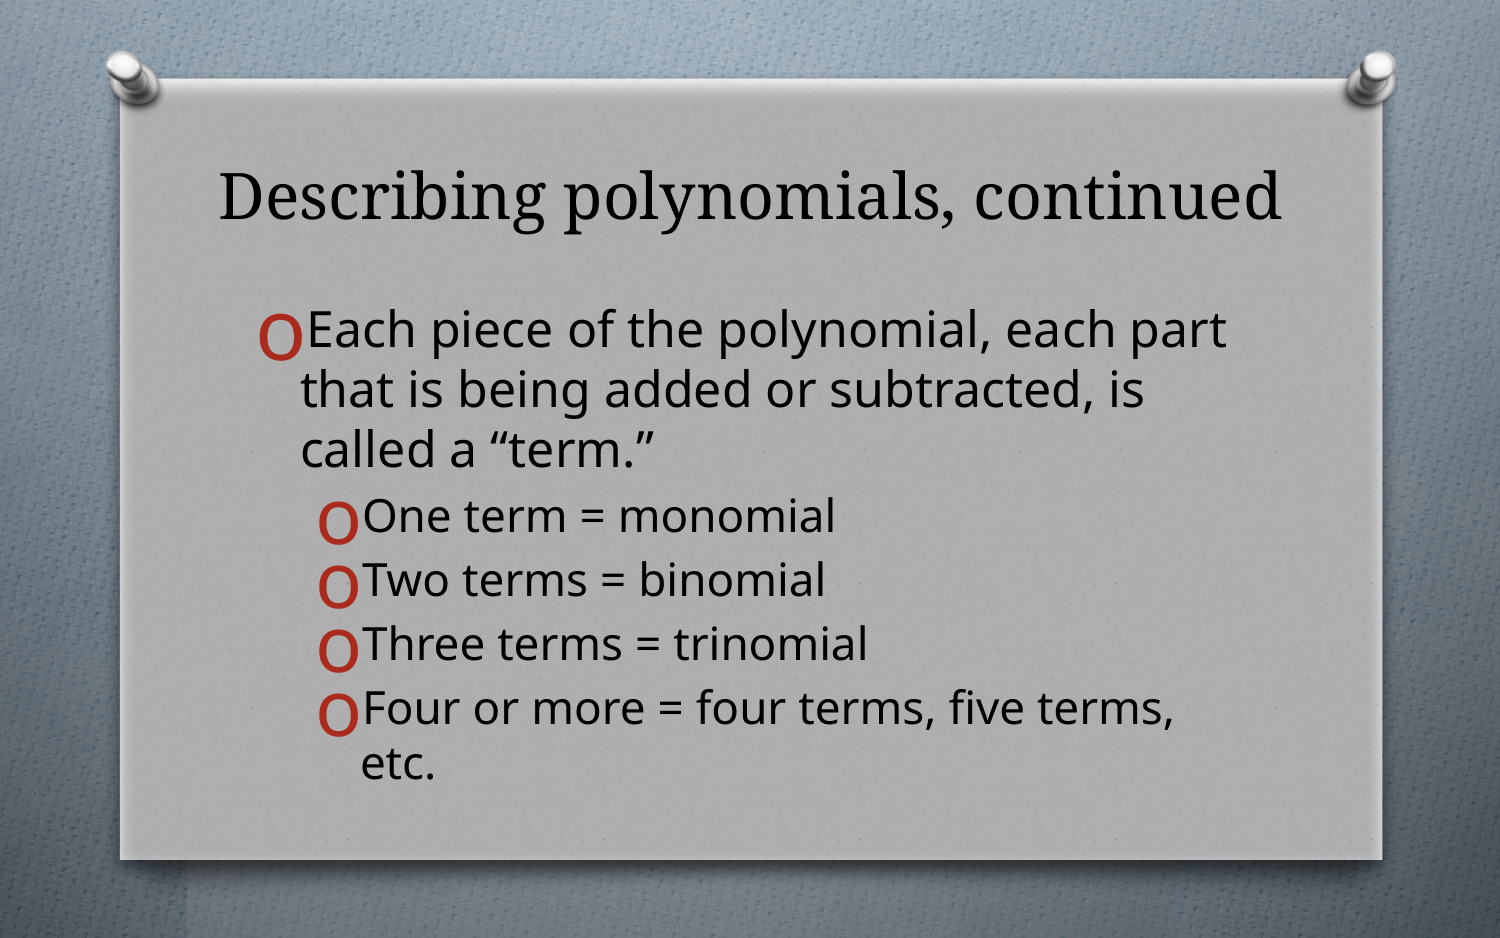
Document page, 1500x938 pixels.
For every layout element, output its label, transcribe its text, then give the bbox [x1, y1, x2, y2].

list Each piece of the polynomial, each part that is being added or subtracted, is called a “term.” One term = monomial Two terms = binomial Three terms = trinomial Four or more = four terms, five terms, etc. [240, 289, 1257, 783]
picture [78, 22, 194, 130]
picture [1321, 27, 1435, 132]
title Describing polynomials, continued [179, 111, 1323, 277]
